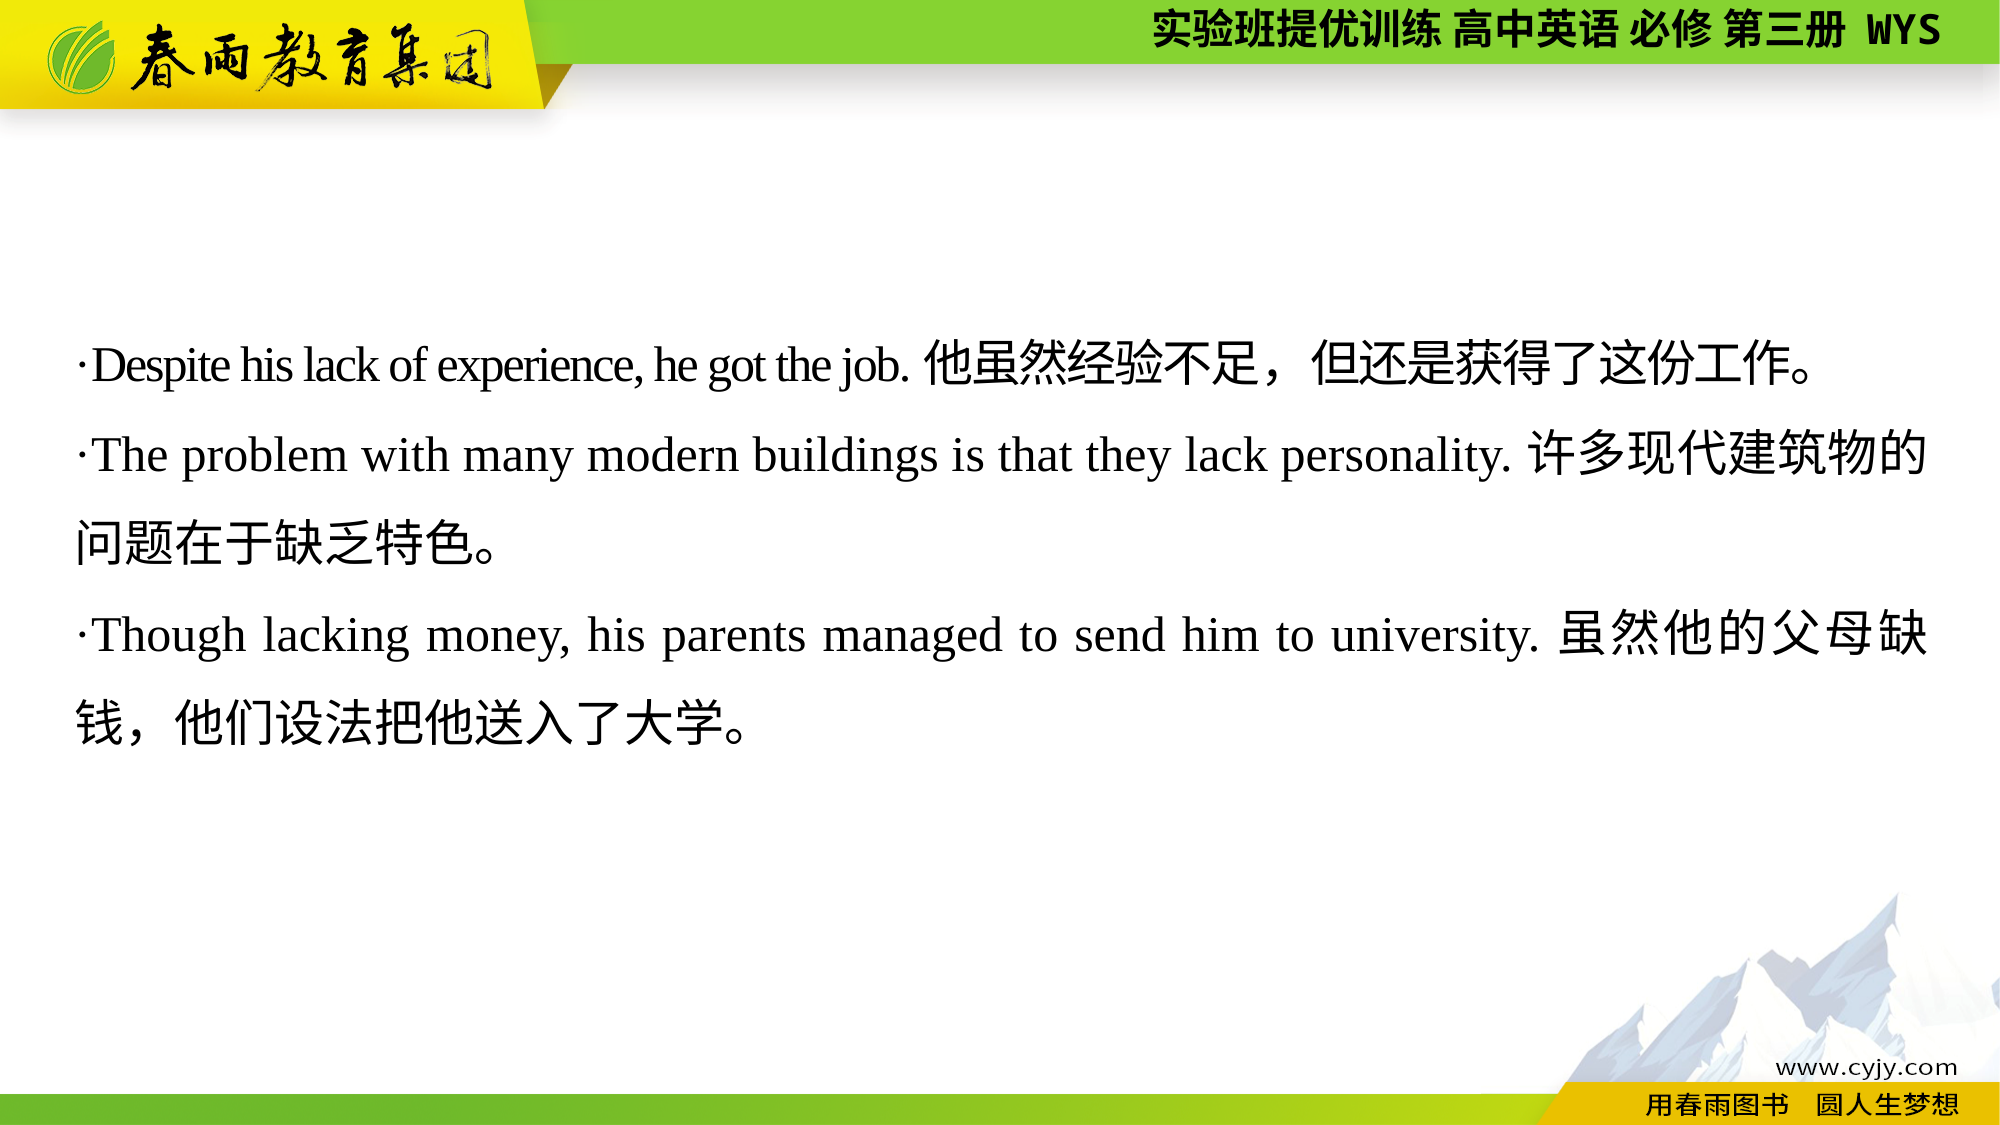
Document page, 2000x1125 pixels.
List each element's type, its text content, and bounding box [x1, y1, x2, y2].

list ·Despite his lack of experience, he got the job.他虽然经验不足，但还是获得了这份工作。 ·The problem with many modern buildings is that they lack personality.许多现代建筑物的问题在于缺乏特色。 ·Though lacking money, his parents managed to send him to university.虽然他的父母缺钱，他们设法把他送入了大学。 [59, 293, 1944, 752]
picture [0, 0, 2000, 1125]
